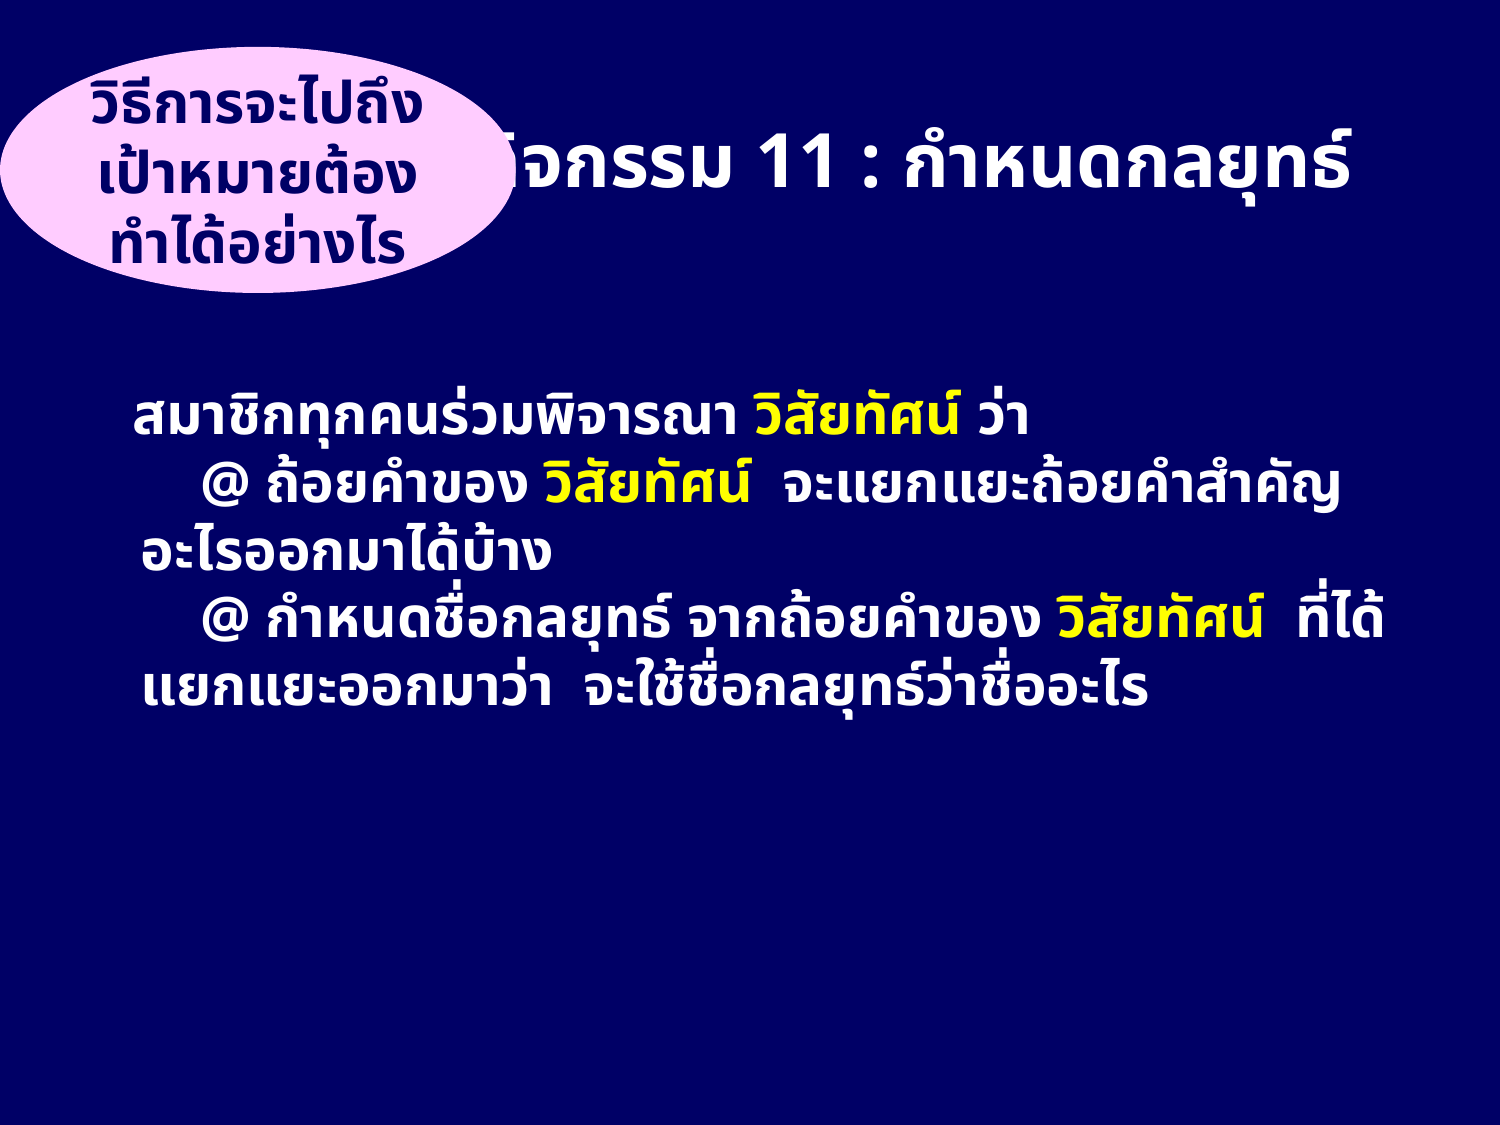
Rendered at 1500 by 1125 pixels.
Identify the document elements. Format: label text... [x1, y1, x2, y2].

text_box กิจกรรม 11 : กำหนดกลยุทธ์ [482, 105, 1477, 211]
text_box สมาชิกทุกคนร่วมพิจารณา วิสัยทัศน์ ว่า @ ถ้อยคำของ วิสัยทัศน์ จะแยกแยะถ้อยคำสำคัญ อะไรออกมาได้บ้าง @ กำหนดชื่อกลยุทธ์ จากถ้อยคำของ วิสัยทัศน์ ที่ได้ แยกแยะออกมาว่า จะใช้ชื่อกลยุทธ์ว่าชื่ออะไร [81, 304, 1432, 844]
text_box วิธีการจะไปถึงเป้าหมายต้องทำได้อย่างไร [0, 44, 518, 296]
